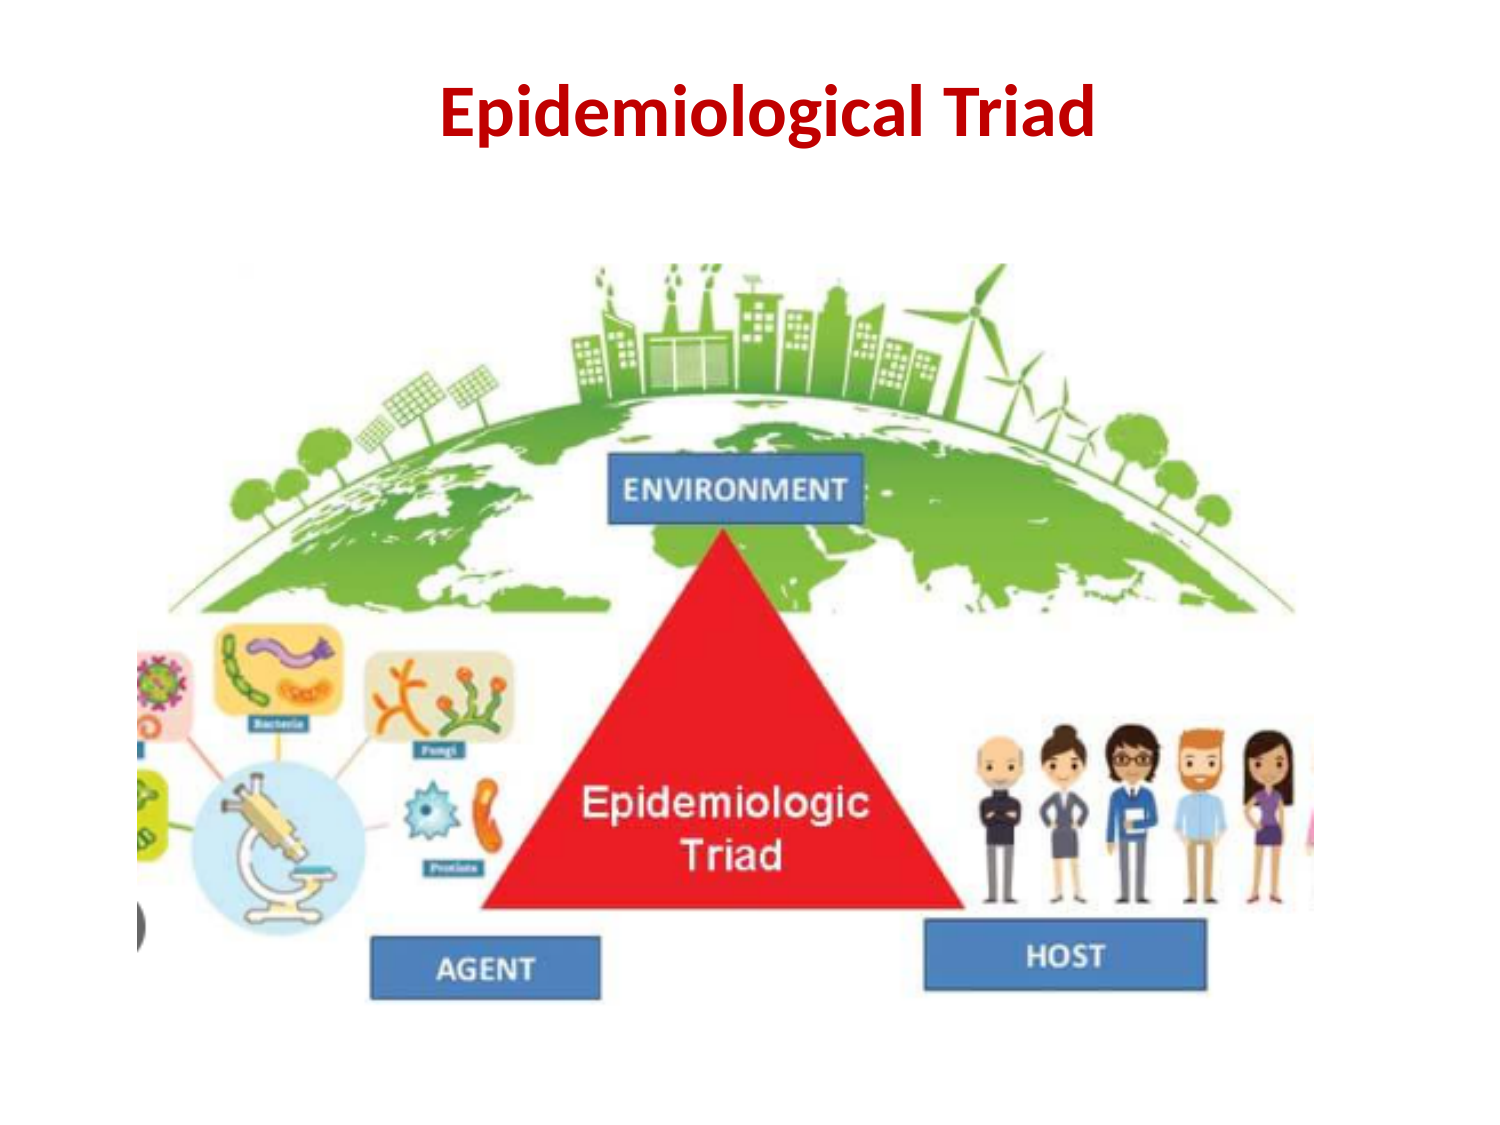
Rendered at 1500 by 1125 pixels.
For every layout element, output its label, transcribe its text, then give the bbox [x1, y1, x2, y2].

title Epidemiological Triad [362, 24, 1175, 188]
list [137, 262, 1314, 1019]
